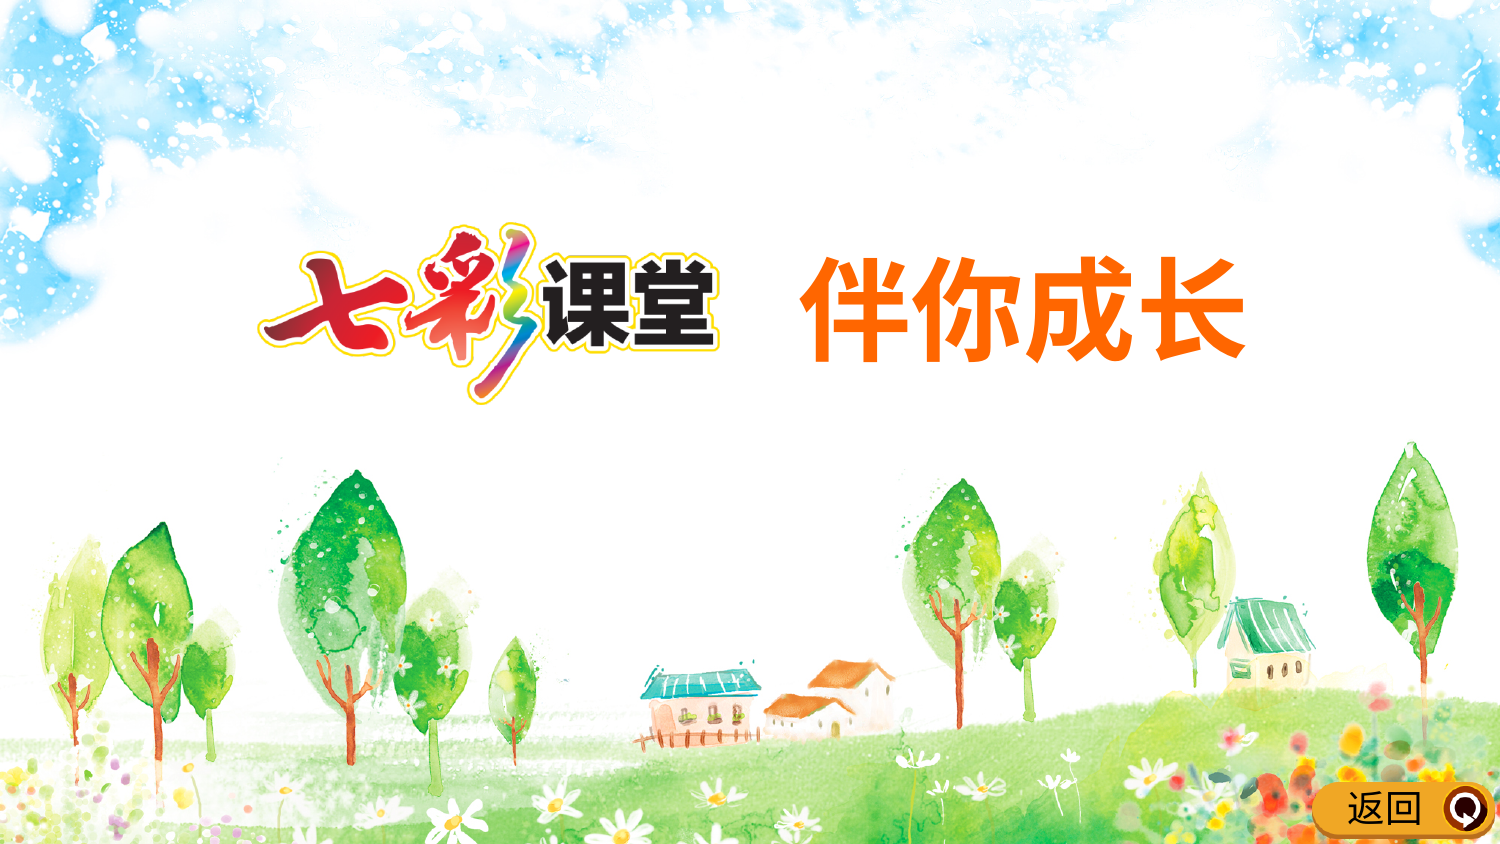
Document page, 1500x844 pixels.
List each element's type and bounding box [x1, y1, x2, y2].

text_box [253, 220, 1316, 407]
picture [0, 0, 1500, 844]
